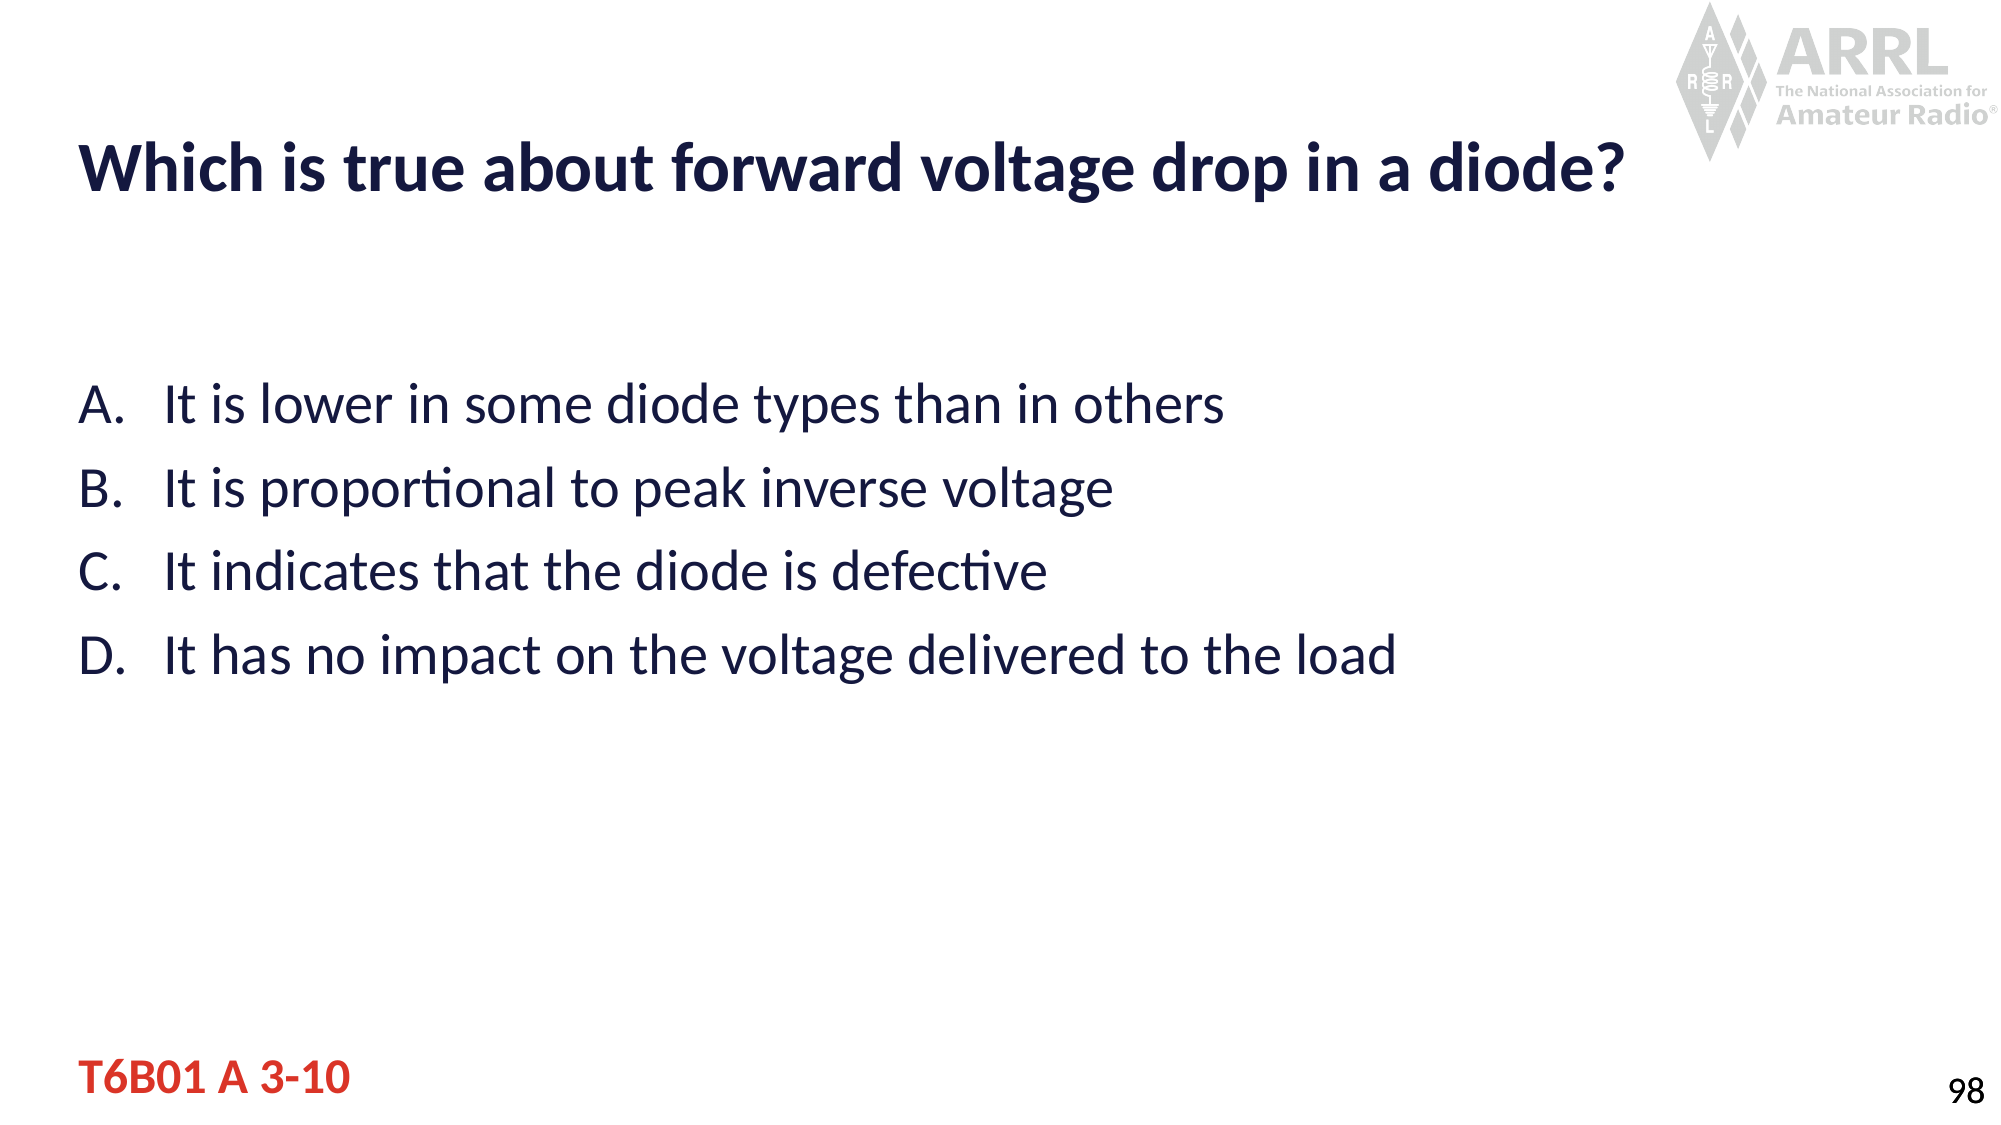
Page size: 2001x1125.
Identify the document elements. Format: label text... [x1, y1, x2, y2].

picture [1674, 0, 2000, 164]
title Which is true about forward voltage drop in a diode? [63, 59, 1863, 278]
list It is lower in some diode types than in others It is proportional to peak inverse voltage It indicates that the diode is defective It has no impact on the voltage delivered to the load [63, 365, 1863, 989]
text_box T6B01 A 3-10 [63, 1036, 921, 1112]
